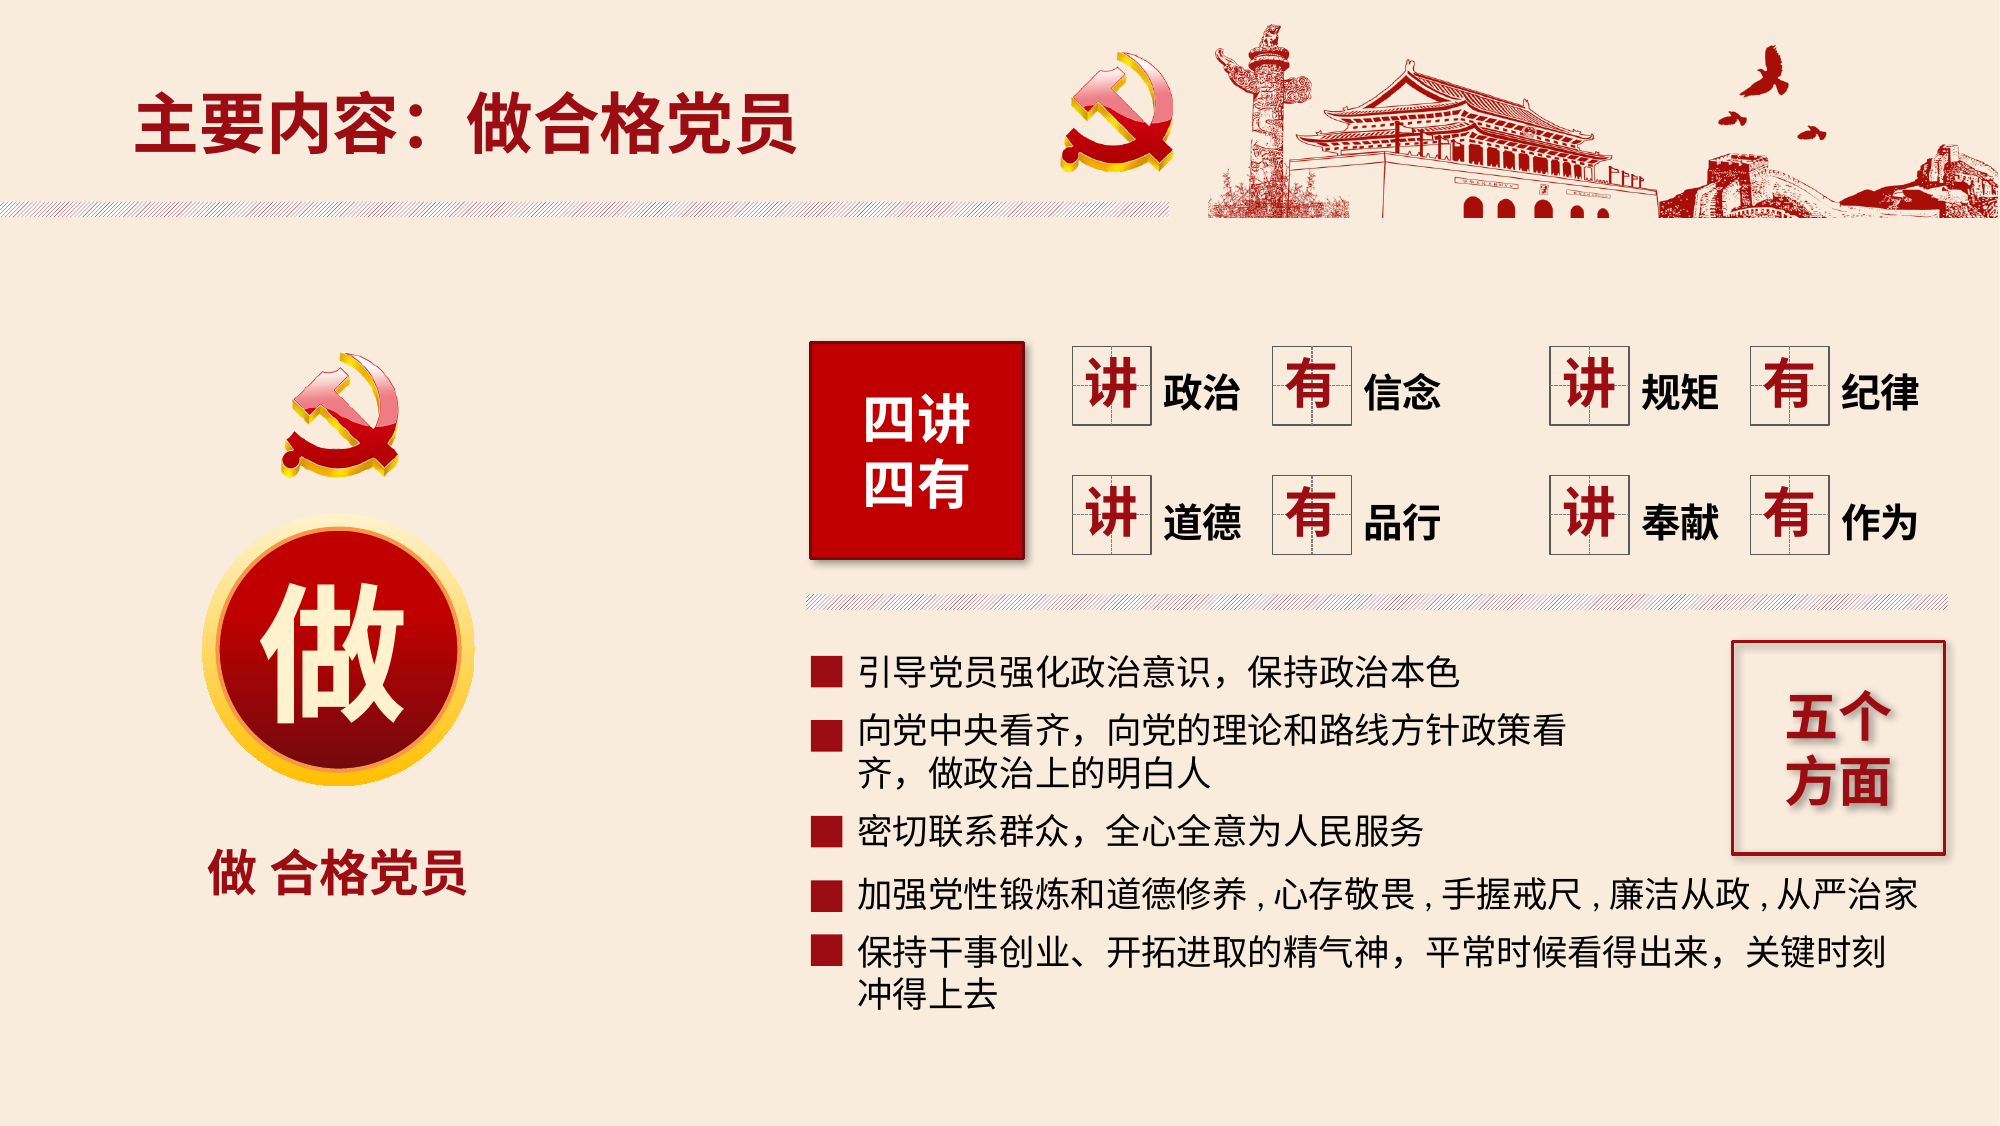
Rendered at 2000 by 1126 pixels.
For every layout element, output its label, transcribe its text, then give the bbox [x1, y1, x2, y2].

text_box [1540, 341, 1937, 426]
picture [0, 0, 2000, 1126]
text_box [810, 934, 1914, 1005]
text_box 做 合格党员 [180, 831, 497, 912]
list 主要内容：做合格党员 [117, 74, 906, 169]
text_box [810, 719, 1590, 783]
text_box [810, 639, 1590, 704]
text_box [1540, 470, 1937, 555]
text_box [1063, 341, 1459, 426]
text_box 四讲 四有 [809, 340, 1025, 561]
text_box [810, 861, 2000, 926]
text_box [202, 513, 476, 787]
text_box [810, 798, 1938, 861]
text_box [1063, 470, 1459, 555]
text_box 五个 方面 [1730, 639, 1947, 856]
text_box [804, 592, 1950, 612]
